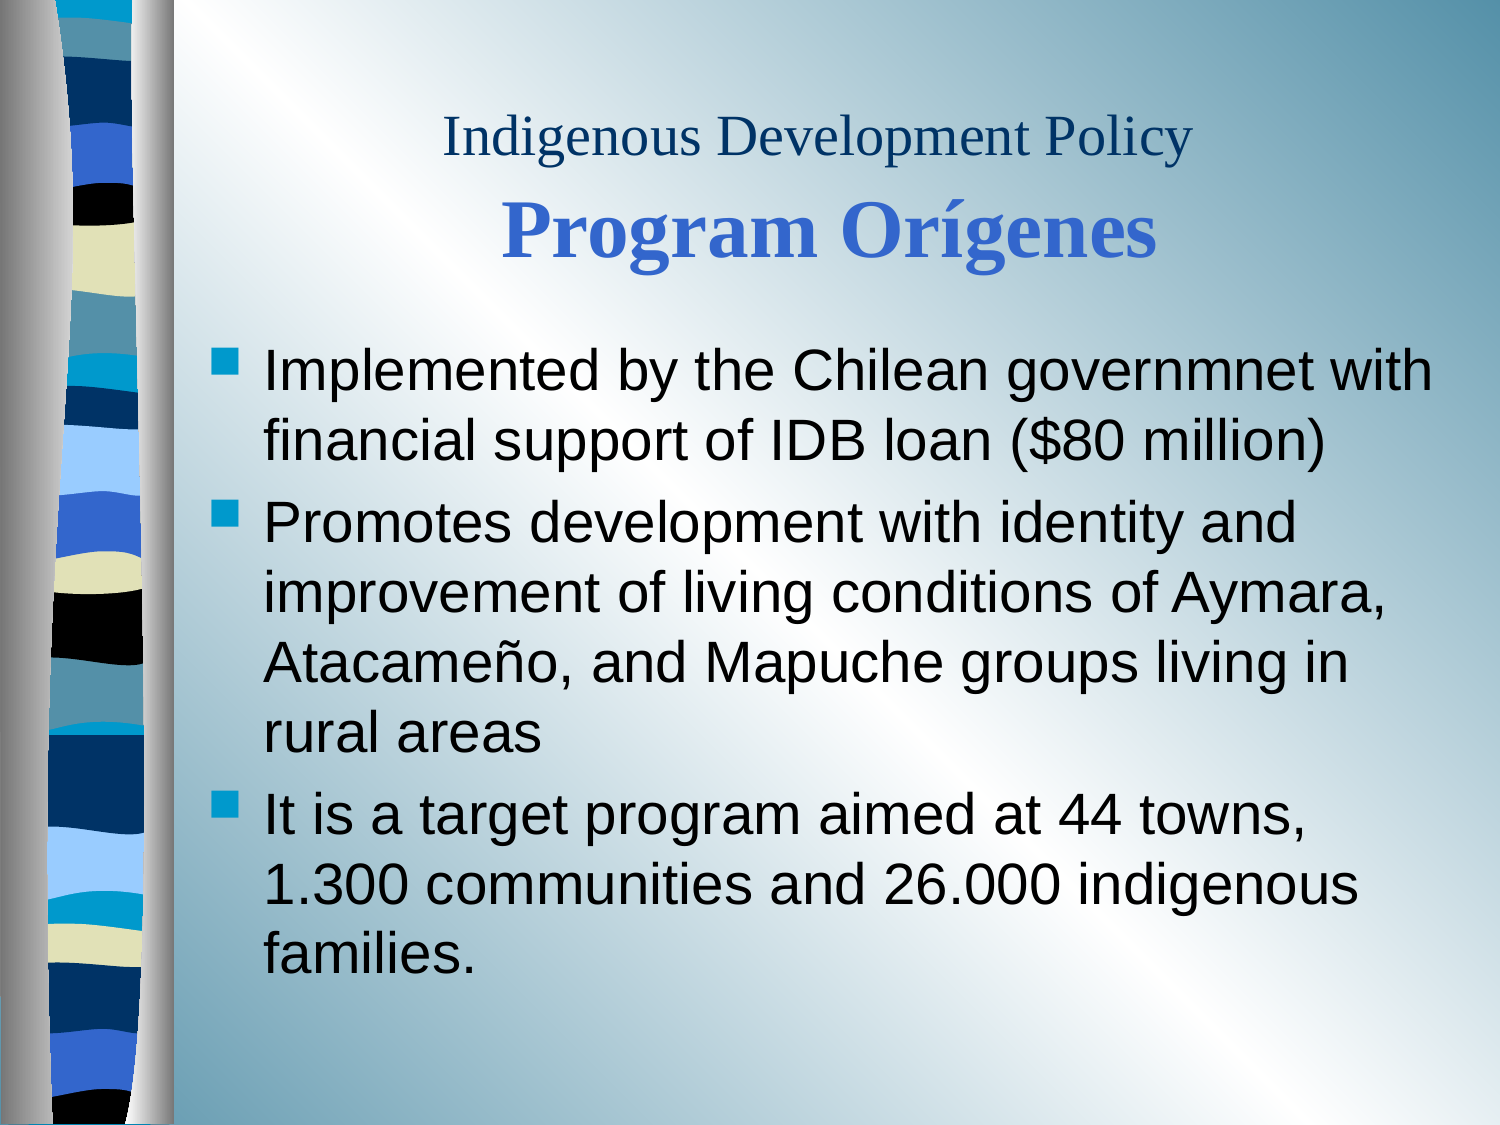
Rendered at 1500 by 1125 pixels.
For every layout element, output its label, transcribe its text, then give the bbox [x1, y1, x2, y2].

list Implemented by the Chilean governmnet with financial support of IDB loan ($80 million) Promotes development with identity and improvement of living conditions of Aymara, Atacameño, and Mapuche groups living in rural areas It is a target program aimed at 44 towns, 1.300 communities and 26.000 indigenous families. [192, 324, 1468, 1001]
title Indigenous Development Policy Program Orígenes [192, 74, 1468, 263]
